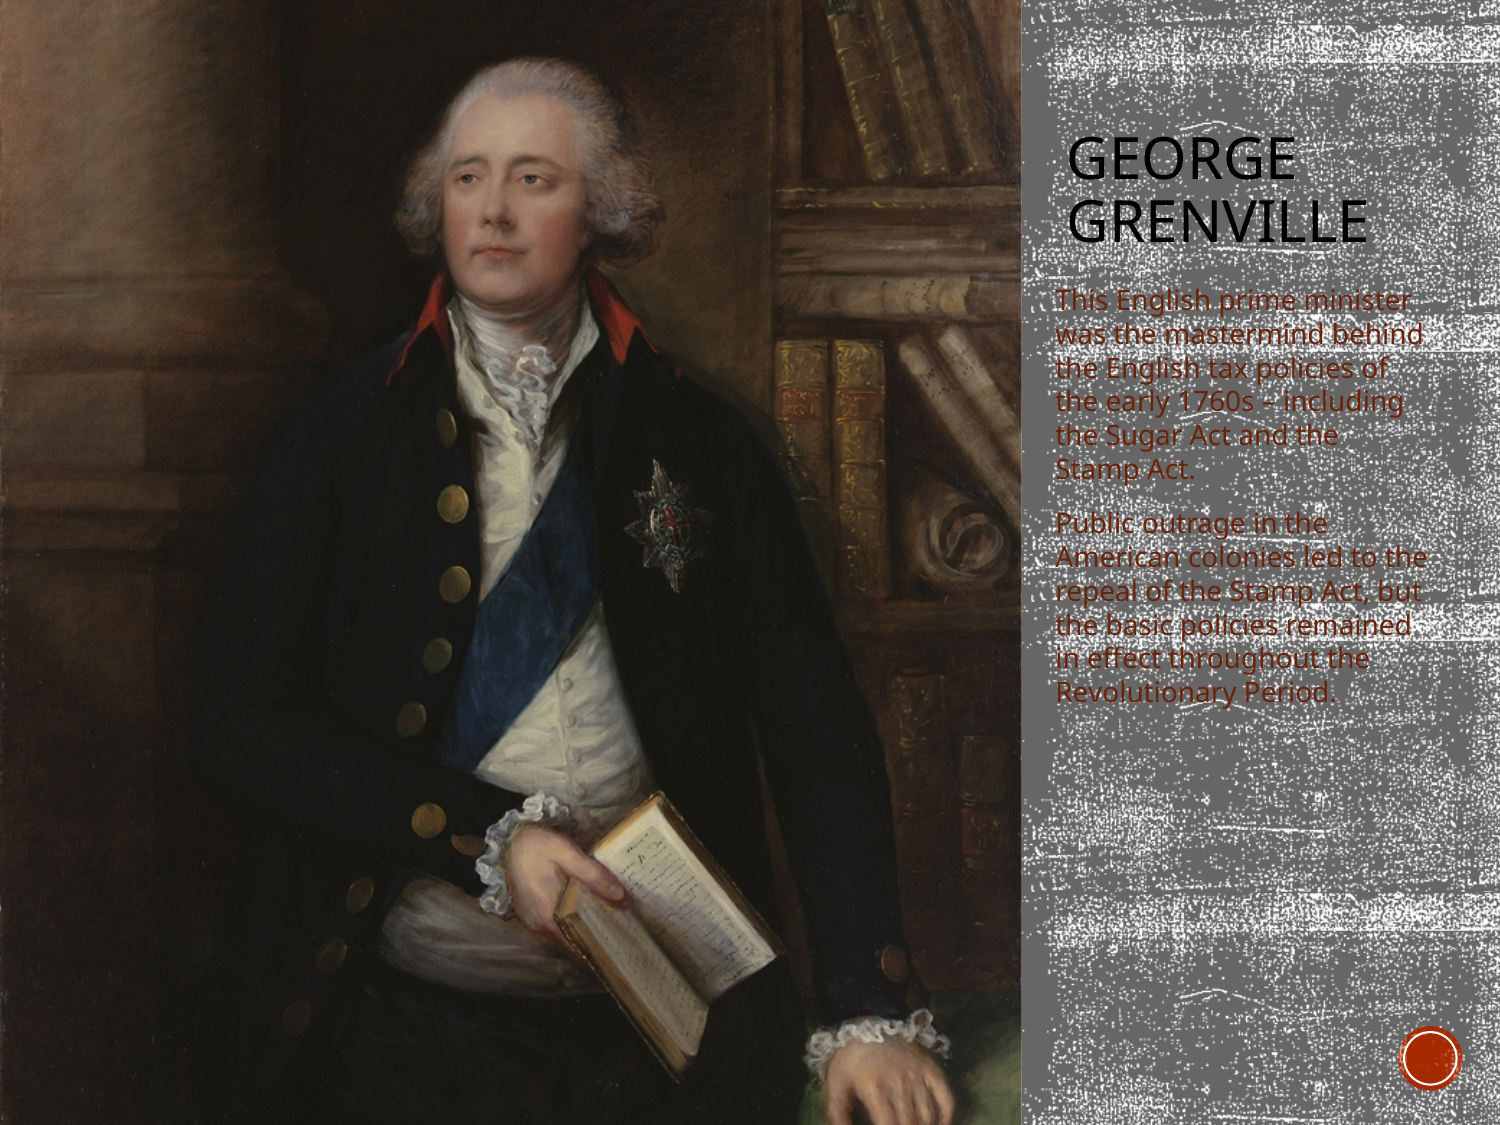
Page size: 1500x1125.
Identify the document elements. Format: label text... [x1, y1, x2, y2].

title george grenville [1051, 112, 1446, 263]
picture [0, 0, 1022, 1125]
list This English prime minister was the mastermind behind the English tax policies of the early 1760s – including the Sugar Act and the Stamp Act. Public outrage in the American colonies led to the repeal of the Stamp Act, but the basic policies remained in effect throughout the Revolutionary Period. [1023, 275, 1446, 988]
